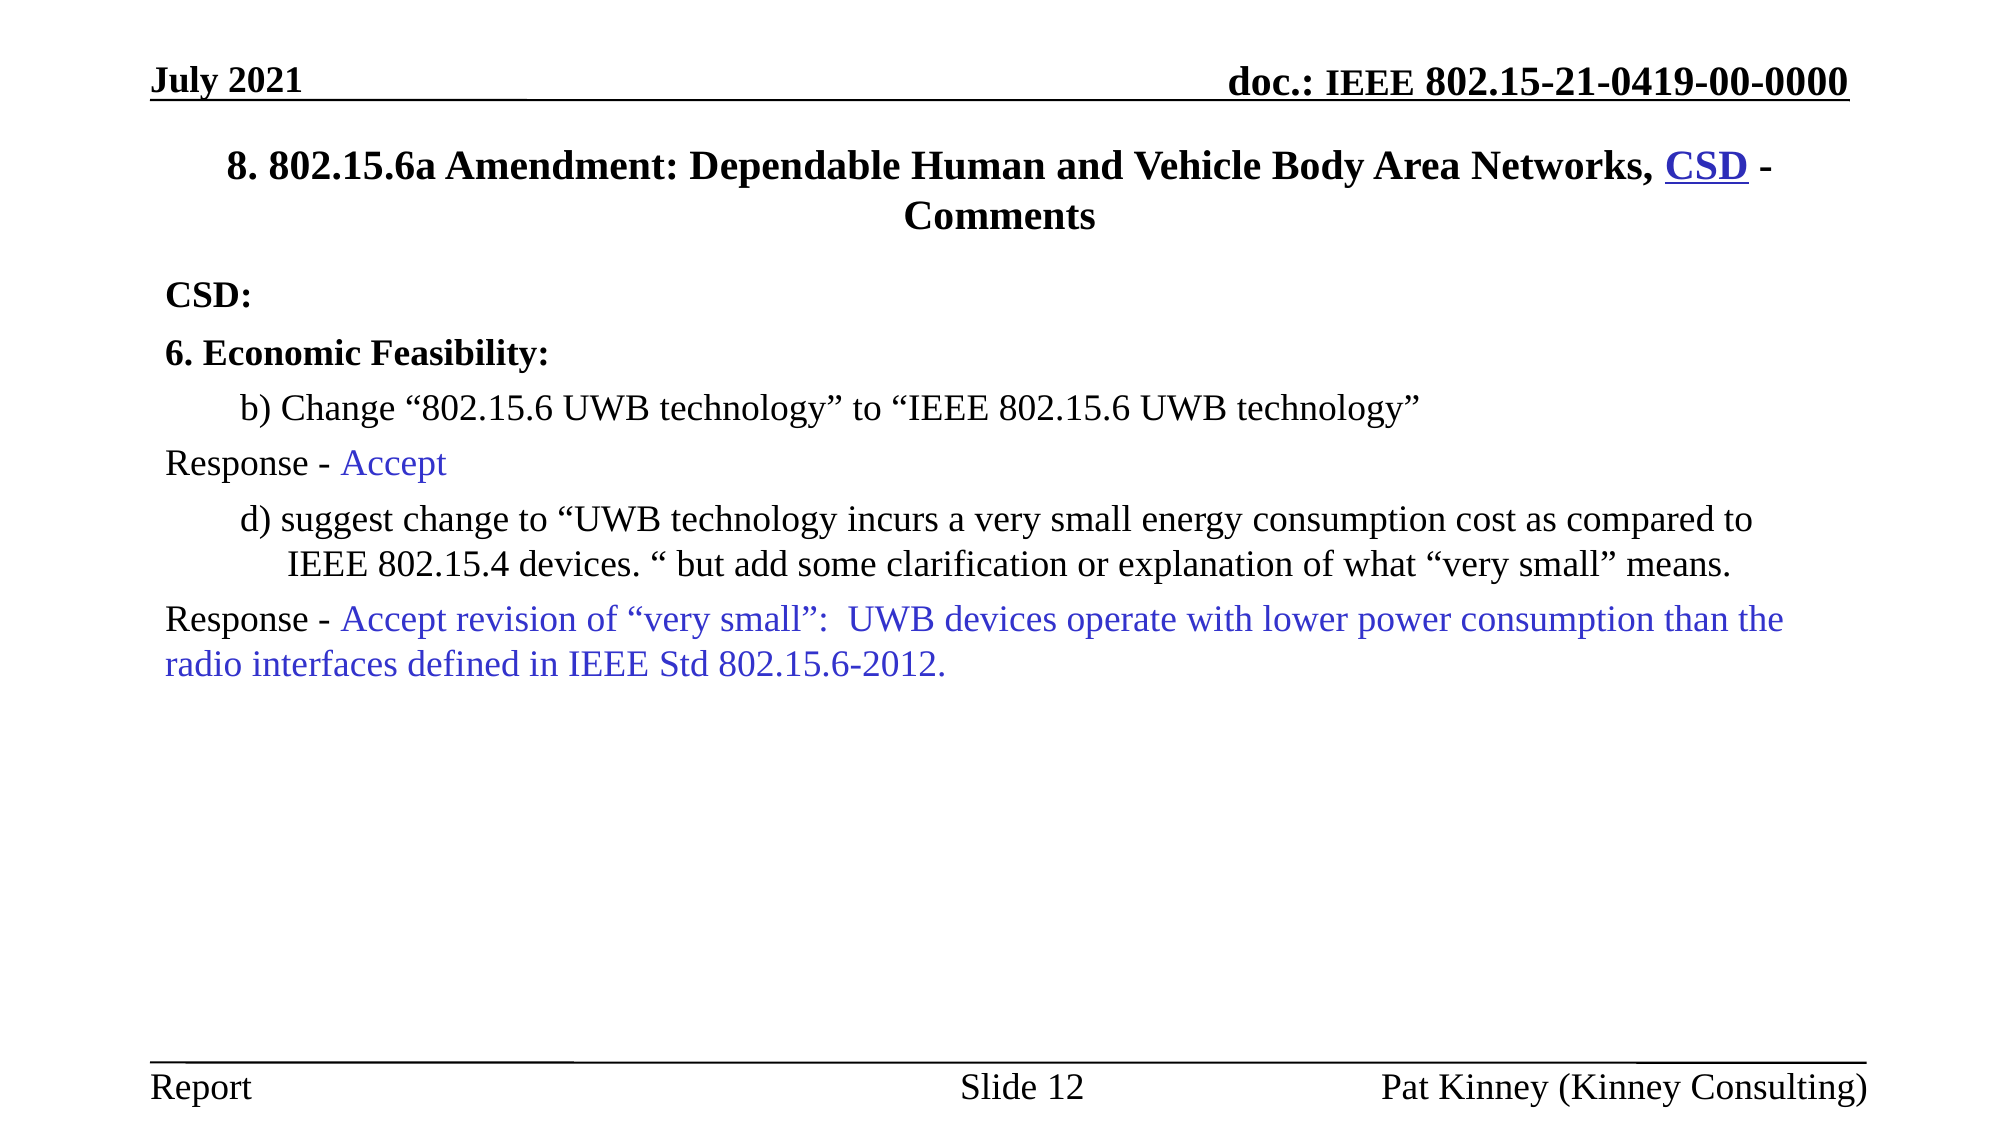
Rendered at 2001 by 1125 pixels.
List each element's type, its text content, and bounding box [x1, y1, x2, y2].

title 8. 802.15.6a Amendment: Dependable Human and Vehicle Body Area Networks, CSD - Comments [149, 112, 1850, 262]
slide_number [149, 49, 431, 100]
text_box Pat Kinney (Kinney Consulting) [1330, 1062, 1869, 1122]
list CSD: 6. Economic Feasibility: b) Change “802.15.6 UWB technology” to “IEEE 802.15.6 UWB technology” Response - Accept d) suggest change to “UWB technology incurs a very small energy consumption cost as compared to IEEE 802.15.4 devices. “ but add some clarification or explanation of what “very small” means. Response - Accept revision of “very small”: UWB devices operate with lower power consumption than the radio interfaces defined in IEEE Std 802.15.6-2012. [149, 262, 1850, 1048]
slide_number Slide 12 [950, 1061, 1095, 1125]
